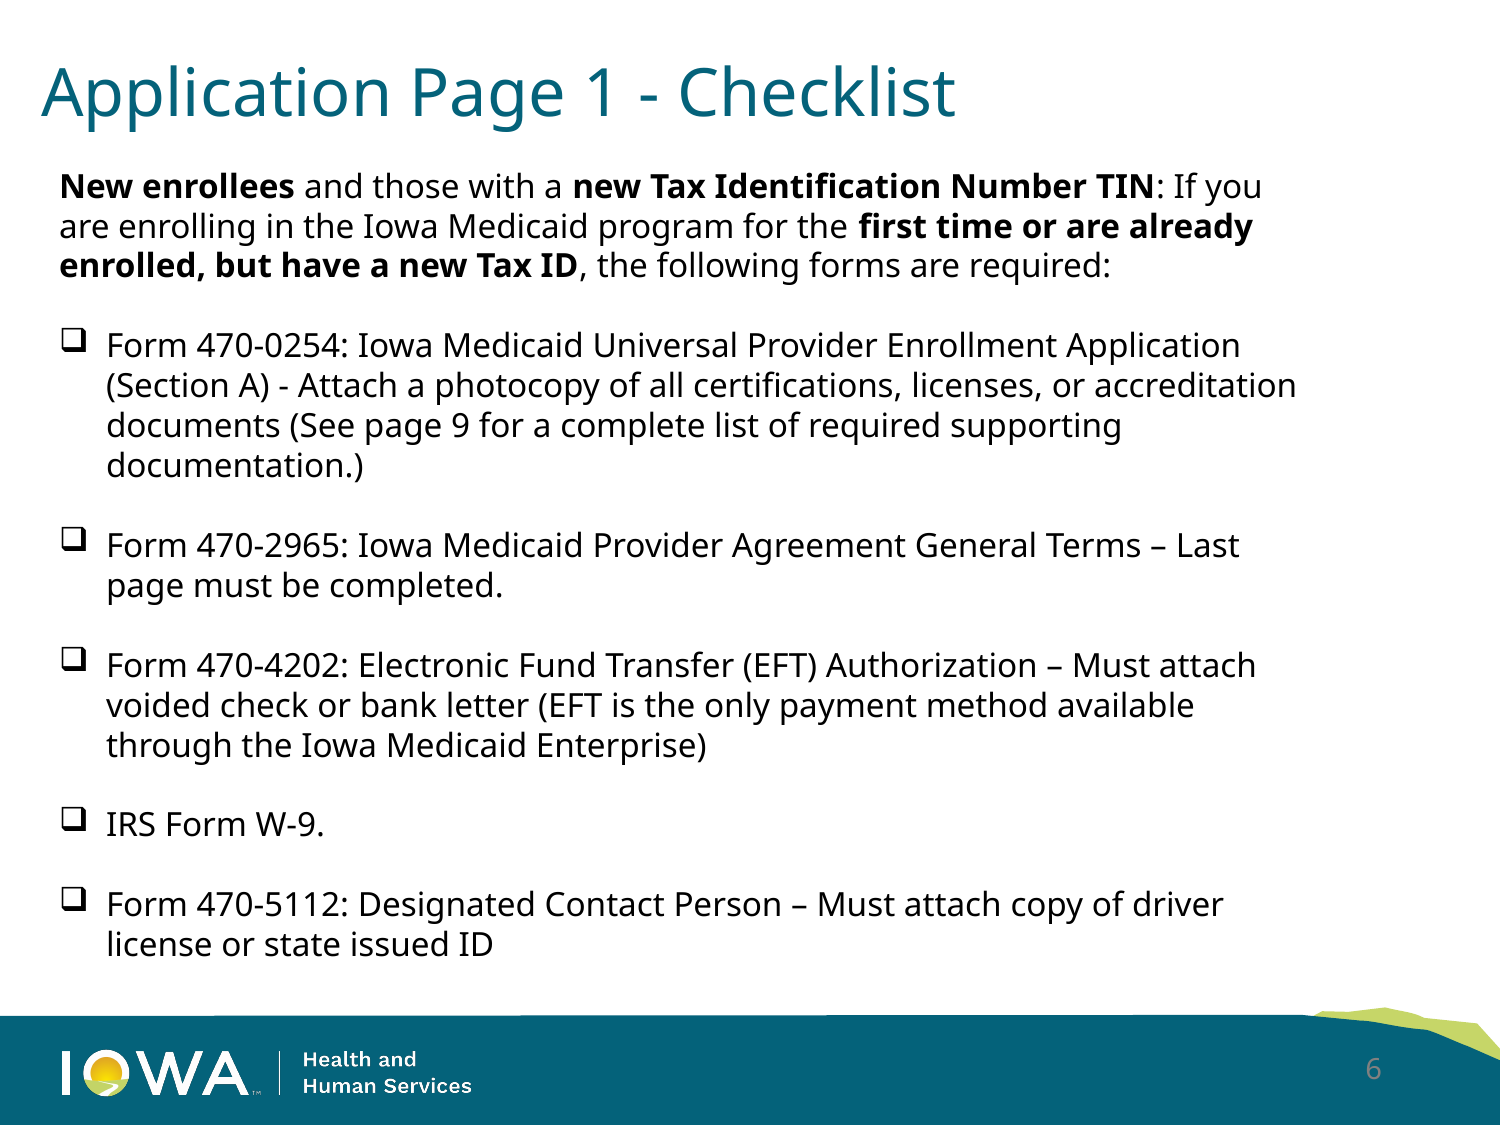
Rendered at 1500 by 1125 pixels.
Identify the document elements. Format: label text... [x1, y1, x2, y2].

picture [305, 1053, 316, 1066]
picture [399, 1083, 408, 1092]
picture [438, 1083, 446, 1092]
picture [351, 1053, 357, 1066]
picture [344, 1083, 349, 1092]
picture [397, 1056, 401, 1066]
picture [355, 1083, 361, 1092]
picture [320, 1058, 329, 1065]
slide_number 6 [1059, 1042, 1397, 1103]
picture [370, 1083, 375, 1092]
picture [385, 1080, 395, 1092]
picture [203, 1052, 247, 1094]
picture [366, 1056, 370, 1066]
picture [320, 1083, 325, 1092]
text_box Application Page 1 - Checklist [26, 33, 1295, 158]
text_box New enrollees and those with a new Tax Identification Number TIN: If you are enrolling in the Iowa Medicaid program for the first time or are already enrolled, but have a new Tax ID, the following forms are required: Form 470-0254: Iowa Medicaid Universal Provider Enrollment Application (Section A) - Attach a photocopy of all certifications, licenses, or accreditation documents (See page 9 for a complete list of required supporting documentation.) Form 470-2965: Iowa Medicaid Provider Agreement General Terms – Last page must be completed. Form 470-4202: Electronic Fund Transfer (EFT) Authorization – Must attach voided check or bank letter (EFT is the only payment method available through the Iowa Medicaid Enterprise) IRS Form W-9. Form 470-5112: Designated Contact Person – Must attach copy of driver license or state issued ID [44, 157, 1328, 971]
picture [305, 1079, 316, 1092]
picture [450, 1083, 459, 1092]
picture [405, 1056, 410, 1064]
picture [334, 1083, 343, 1092]
picture [63, 1052, 69, 1094]
picture [84, 1050, 129, 1096]
picture [137, 1052, 202, 1094]
